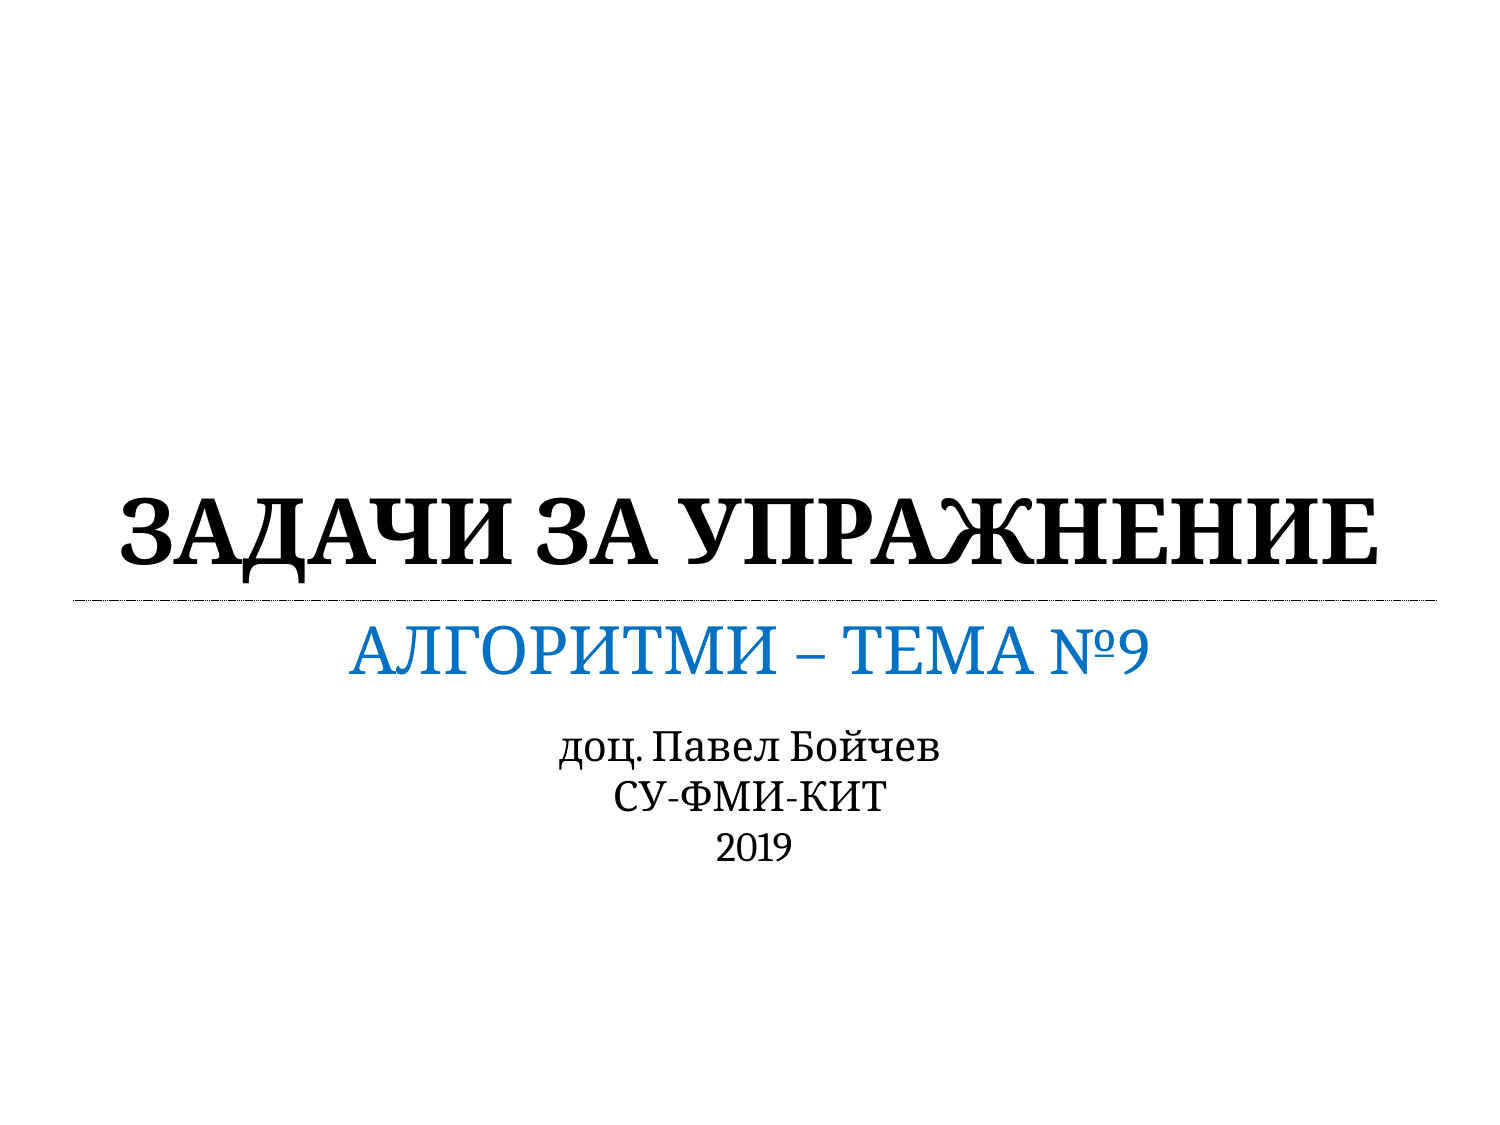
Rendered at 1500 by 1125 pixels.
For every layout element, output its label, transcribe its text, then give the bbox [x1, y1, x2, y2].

title Задачи за упражнение [0, 346, 1500, 594]
subtitle Алгоритми – тема №9 [0, 597, 1500, 716]
